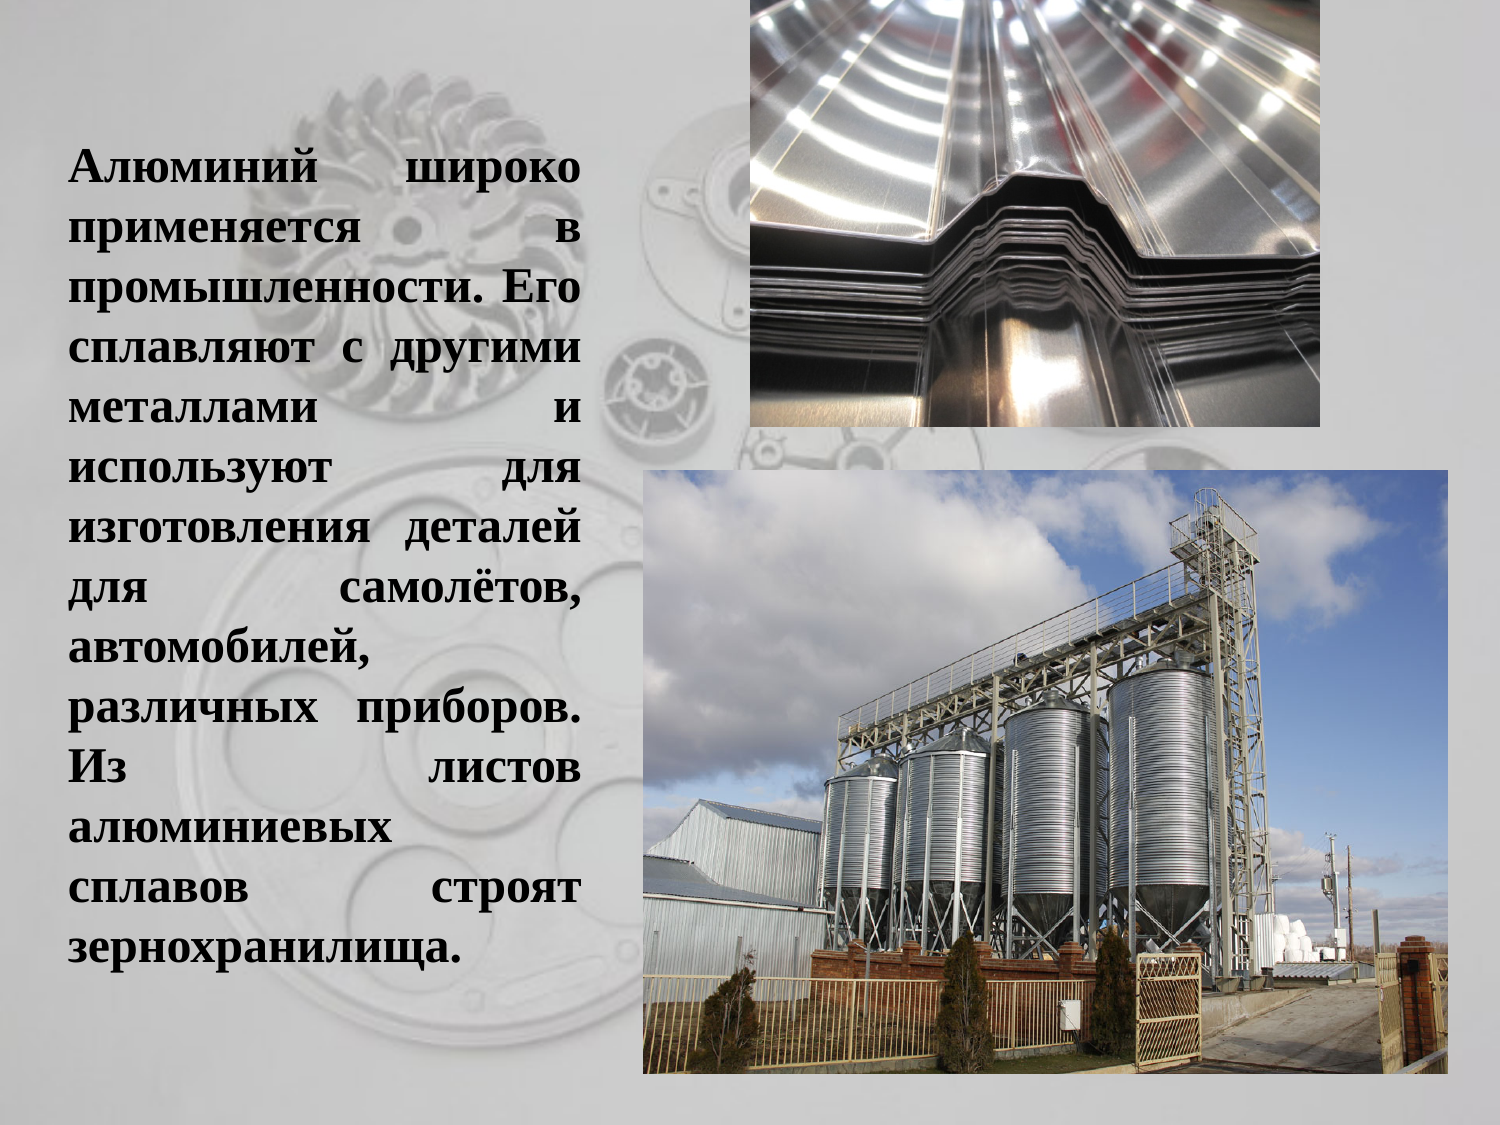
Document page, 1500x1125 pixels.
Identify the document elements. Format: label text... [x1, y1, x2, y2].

text_box Алюминий широко применяется в промышленности. Его сплавляют с другими металлами и используют для изготовления деталей для самолётов, автомобилей, различных приборов. Из листов алюминиевых сплавов строят зернохранилища. [53, 125, 597, 981]
picture [0, 0, 1500, 1125]
